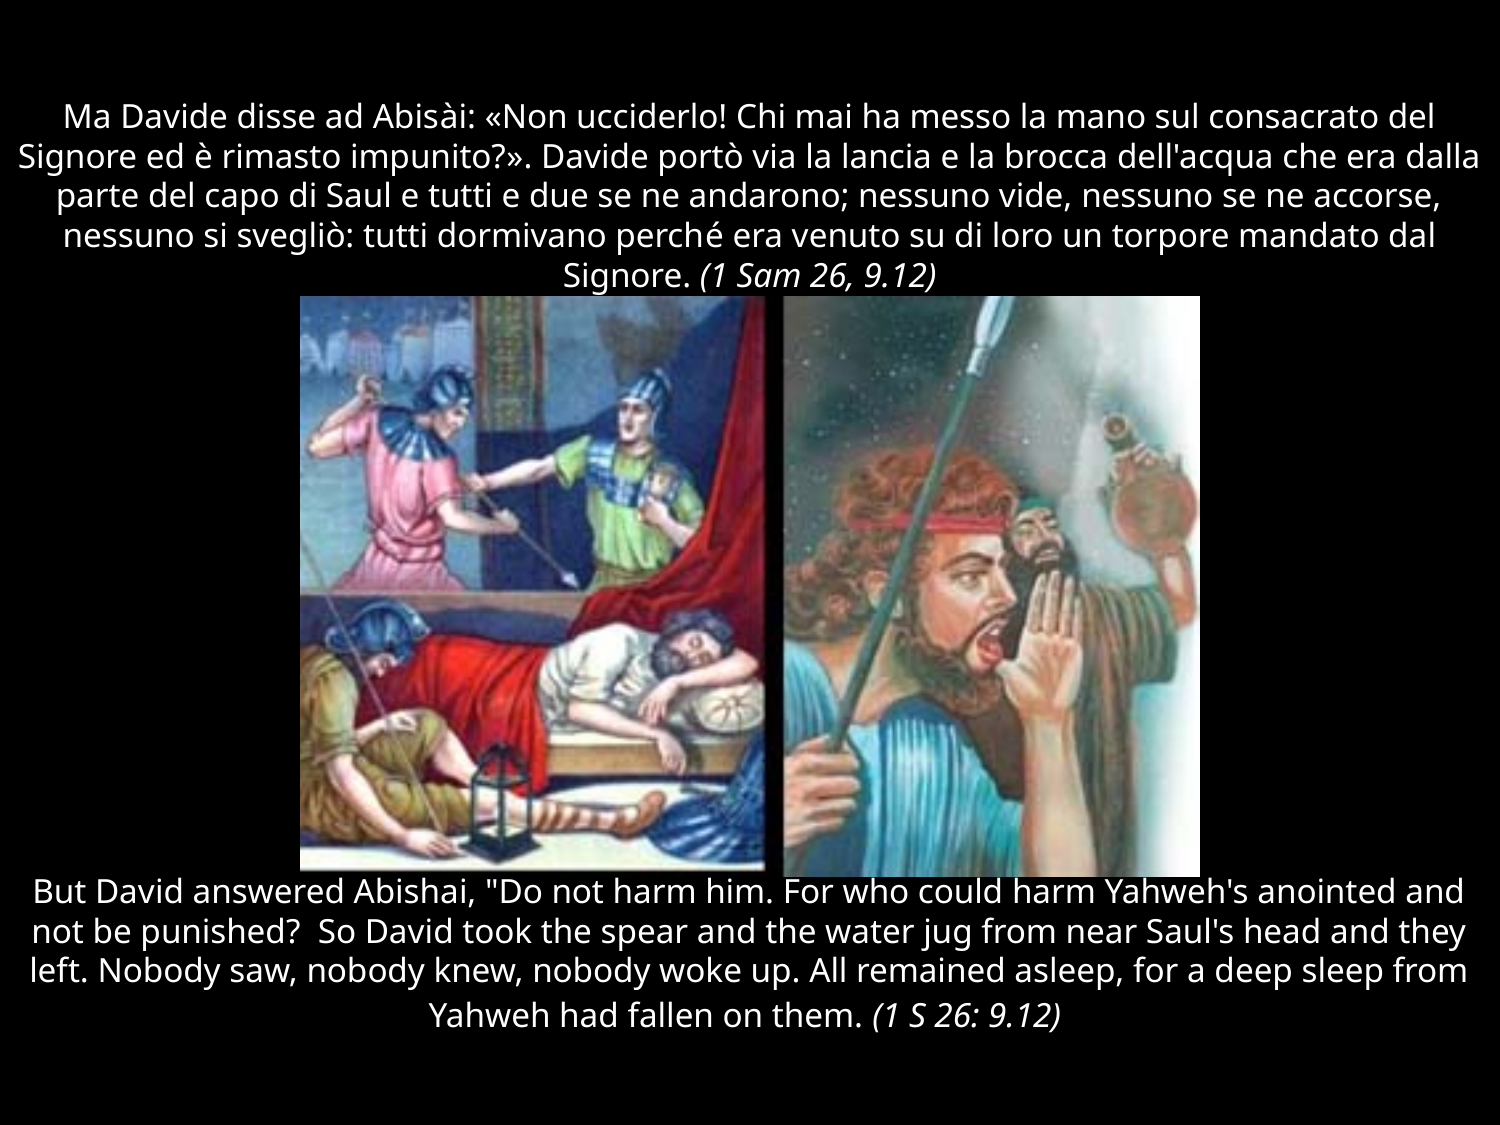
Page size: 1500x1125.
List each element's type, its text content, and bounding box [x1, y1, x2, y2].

picture [299, 296, 1200, 877]
text_box But David answered Abishai, "Do not harm him. For who could harm Yahweh's anointed and not be punished? So David took the spear and the water jug from near Saul's head and they left. Nobody saw, nobody knew, nobody woke up. All remained asleep, for a deep sleep from Yahweh had fallen on them. (1 S 26: 9.12) [0, 862, 1500, 1042]
text_box Ma Davide disse ad Abisài: «Non ucciderlo! Chi mai ha messo la mano sul consacrato del Signore ed è rimasto impunito?». Davide portò via la lancia e la brocca dell'acqua che era dalla parte del capo di Saul e tutti e due se ne andarono; nessuno vide, nessuno se ne accorse, nessuno si svegliò: tutti dormivano perché era venuto su di loro un torpore mandato dal Signore. (1 Sam 26, 9.12) [0, 87, 1500, 302]
